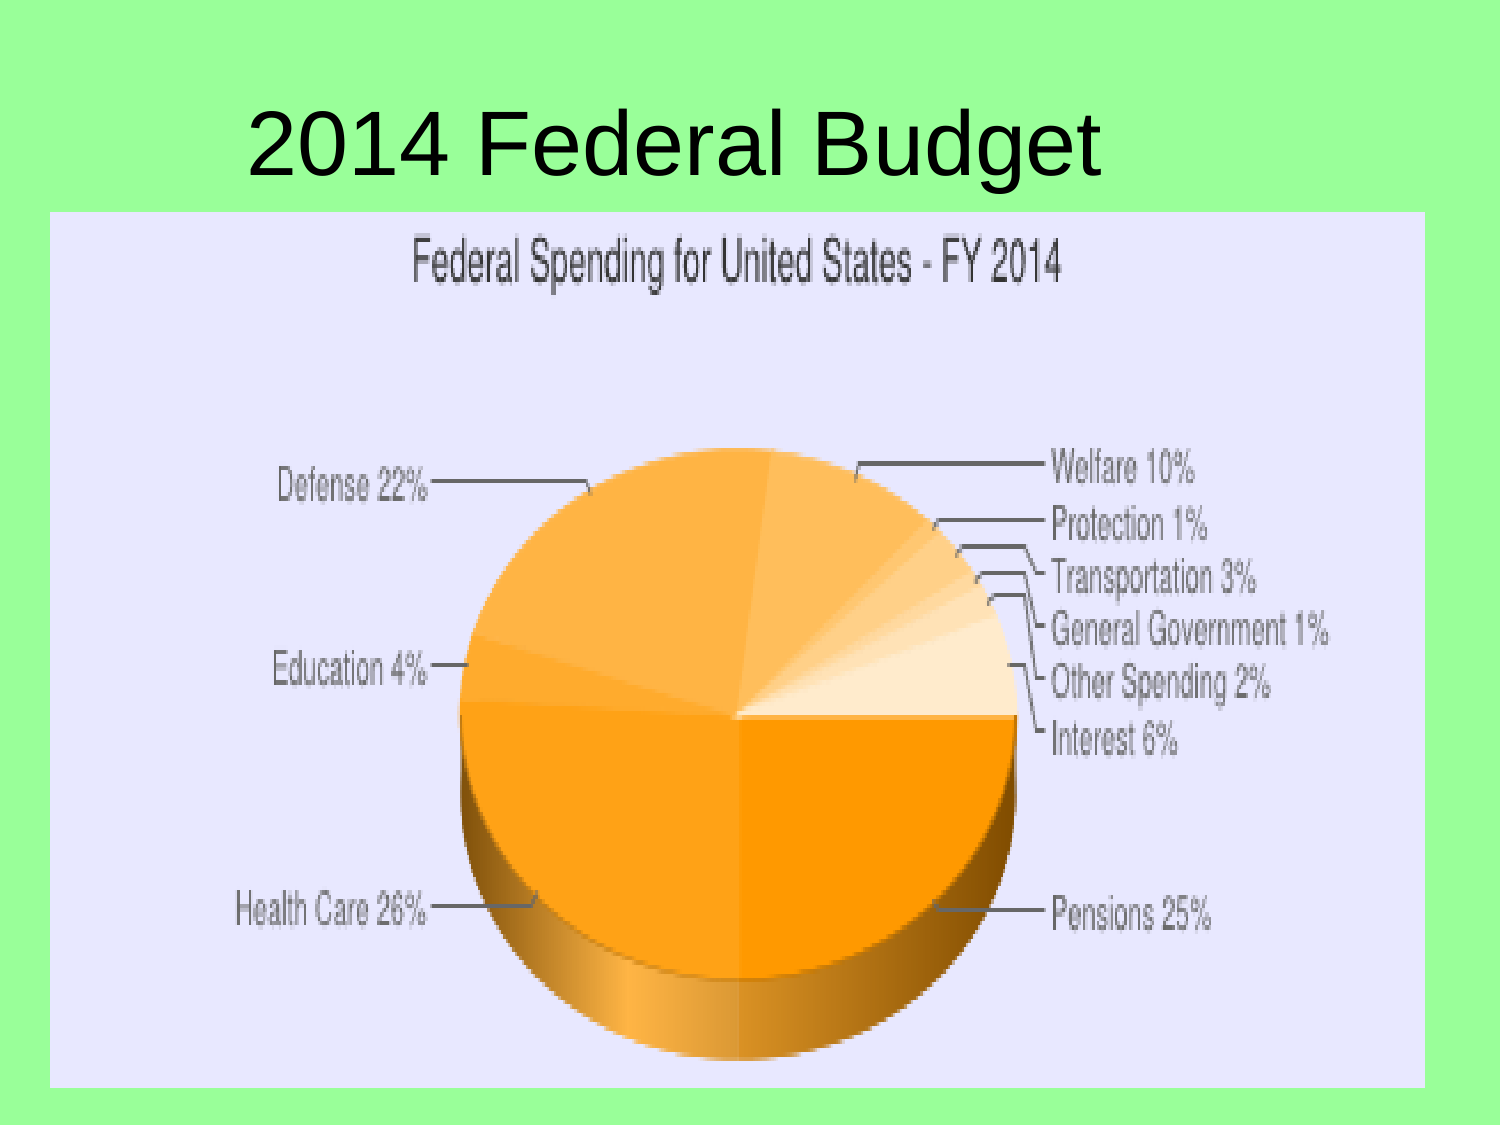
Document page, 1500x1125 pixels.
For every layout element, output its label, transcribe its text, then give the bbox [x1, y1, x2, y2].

picture [49, 212, 1426, 1088]
title 2014 Federal Budget [0, 45, 1350, 233]
